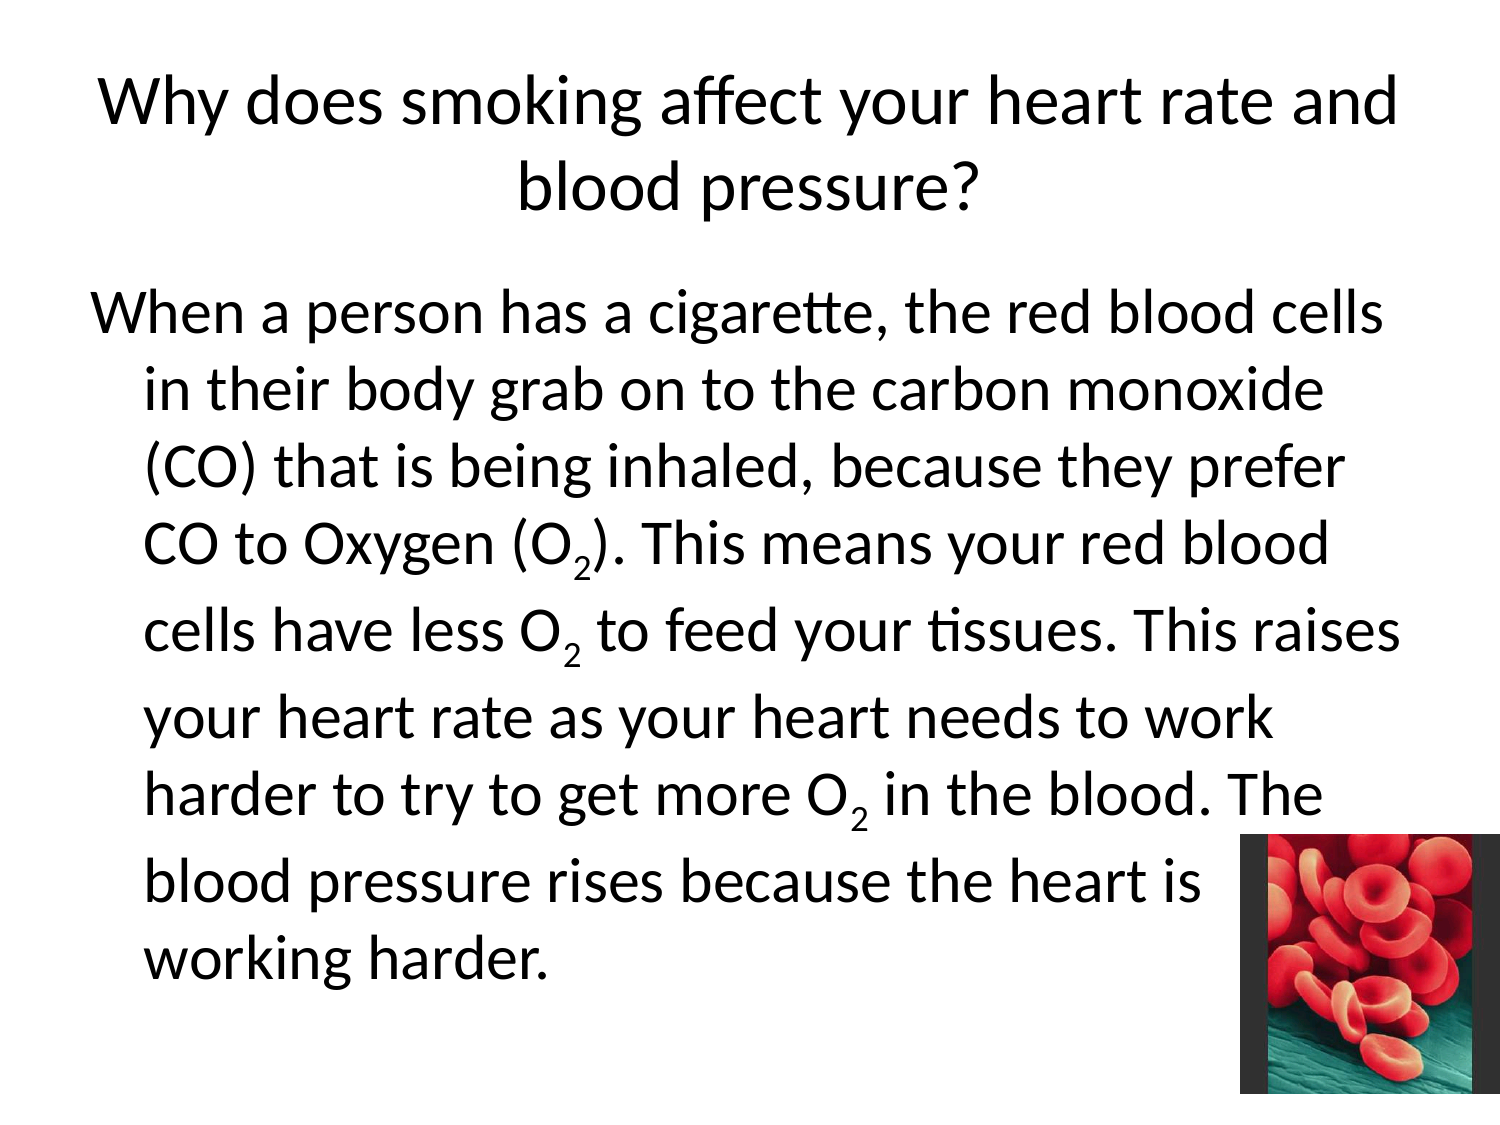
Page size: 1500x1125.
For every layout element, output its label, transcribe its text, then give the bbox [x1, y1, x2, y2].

title Why does smoking affect your heart rate and blood pressure? [75, 45, 1425, 233]
picture [1239, 833, 1500, 1095]
list When a person has a cigarette, the red blood cells in their body grab on to the carbon monoxide (CO) that is being inhaled, because they prefer CO to Oxygen (O2). This means your red blood cells have less O2 to feed your tissues. This raises your heart rate as your heart needs to work harder to try to get more O2 in the blood. The blood pressure rises because the heart is working harder. [75, 262, 1425, 1005]
